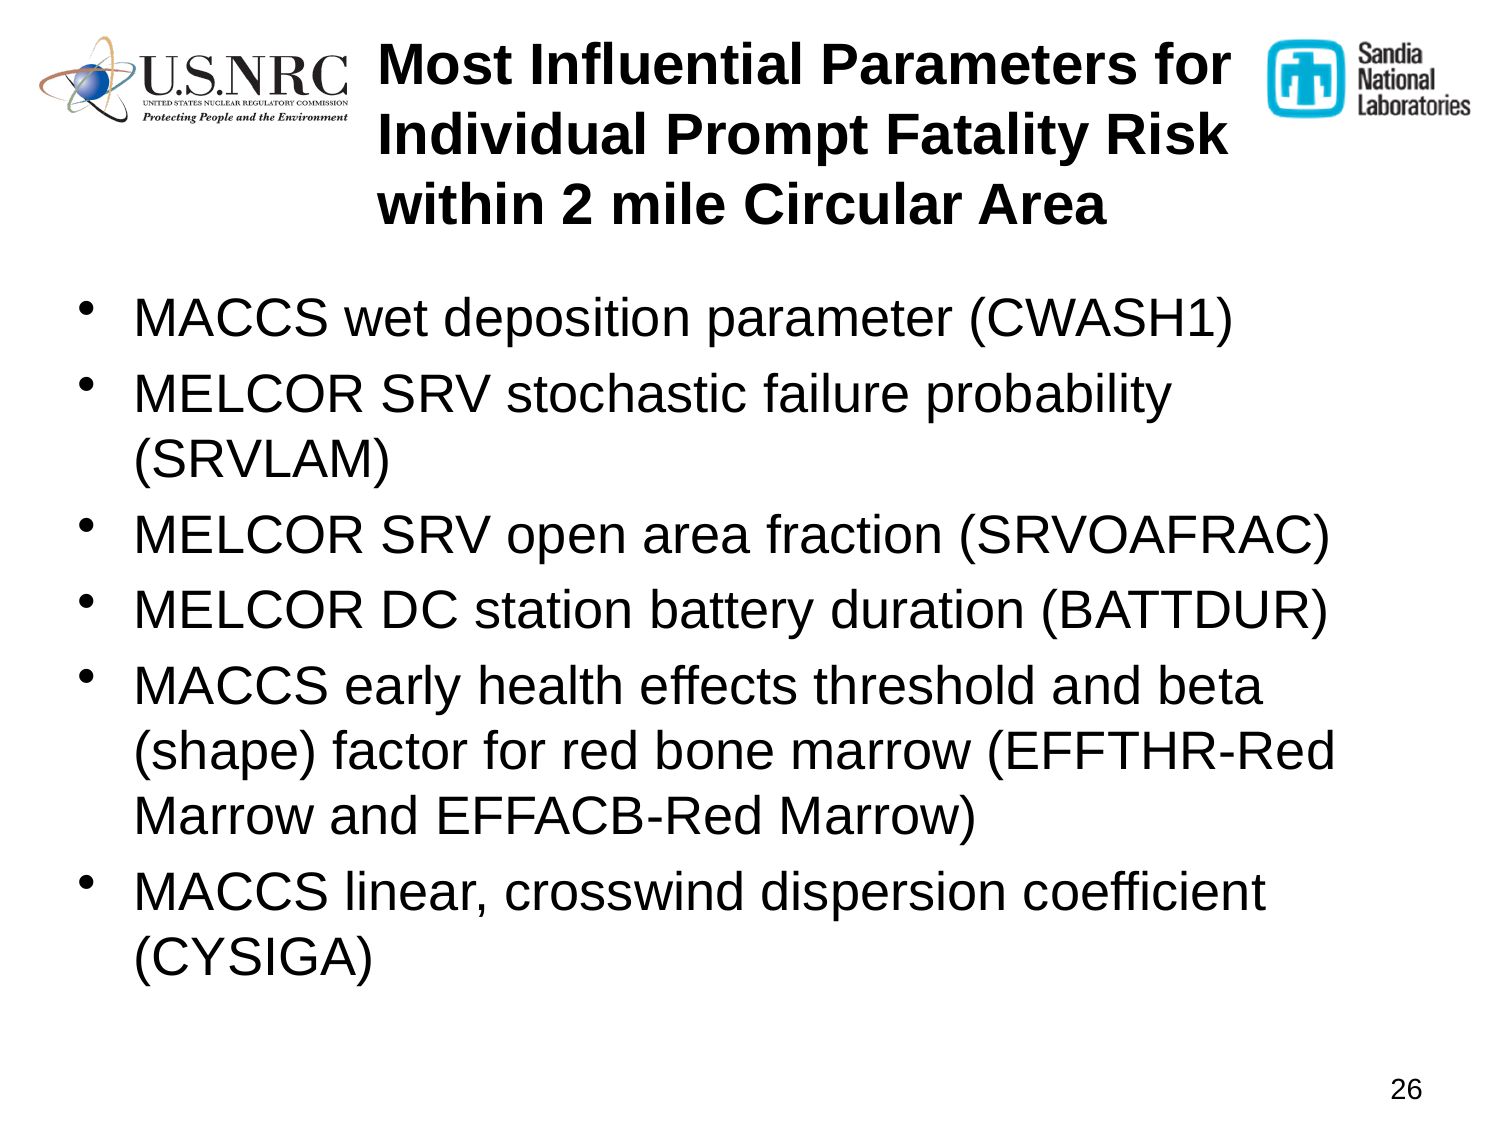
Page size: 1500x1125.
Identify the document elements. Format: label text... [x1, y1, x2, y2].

picture [37, 33, 350, 126]
picture [1275, 48, 1337, 110]
picture [1262, 33, 1475, 126]
slide_number 26 [1353, 1062, 1461, 1113]
list MACCS wet deposition parameter (CWASH1) MELCOR SRV stochastic failure probability (SRVLAM) MELCOR SRV open area fraction (SRVOAFRAC) MELCOR DC station battery duration (BATTDUR) MACCS early health effects threshold and beta (shape) factor for red bone marrow (EFFTHR-Red Marrow and EFFACB-Red Marrow) MACCS linear, crosswind dispersion coefficient (CYSIGA) [62, 274, 1426, 1076]
title Most Influential Parameters for Individual Prompt Fatality Risk within 2 mile Circular Area [362, 87, 1276, 176]
